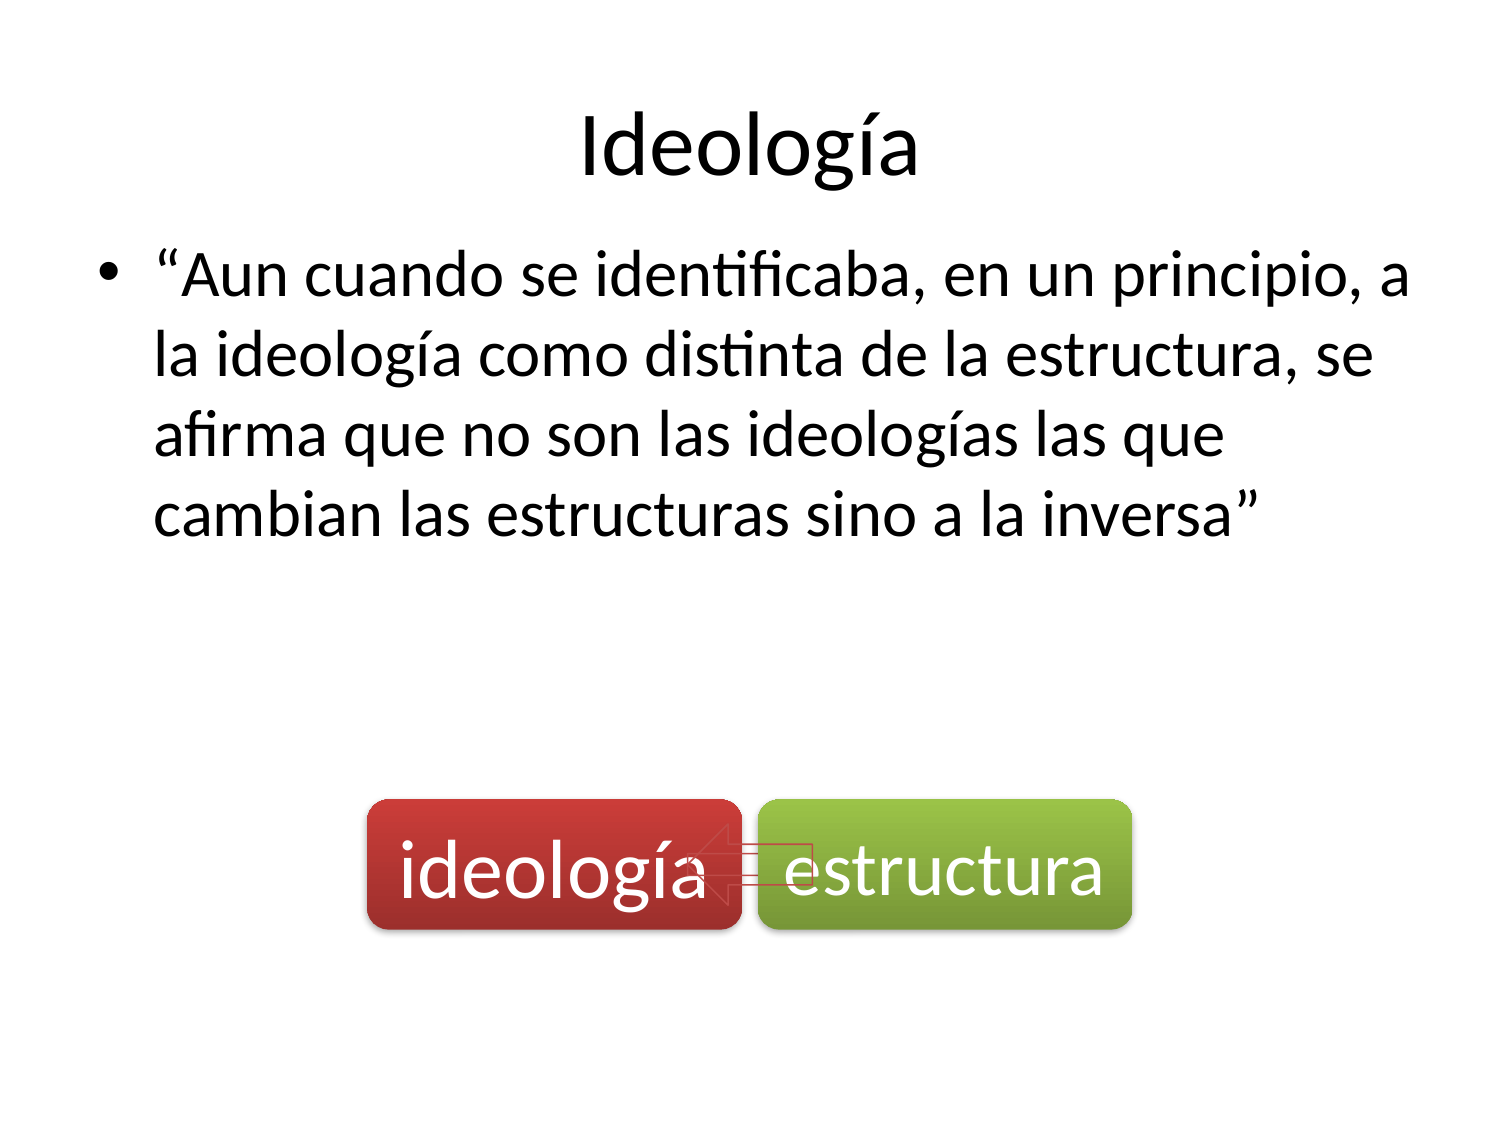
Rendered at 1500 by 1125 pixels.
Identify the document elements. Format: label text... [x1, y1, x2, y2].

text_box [0, 603, 1500, 1125]
list “Aun cuando se identificaba, en un principio, a la ideología como distinta de la estructura, se afirma que no son las ideologías las que cambian las estructuras sino a la inversa” [82, 222, 1432, 602]
title Ideología [75, 45, 1425, 233]
